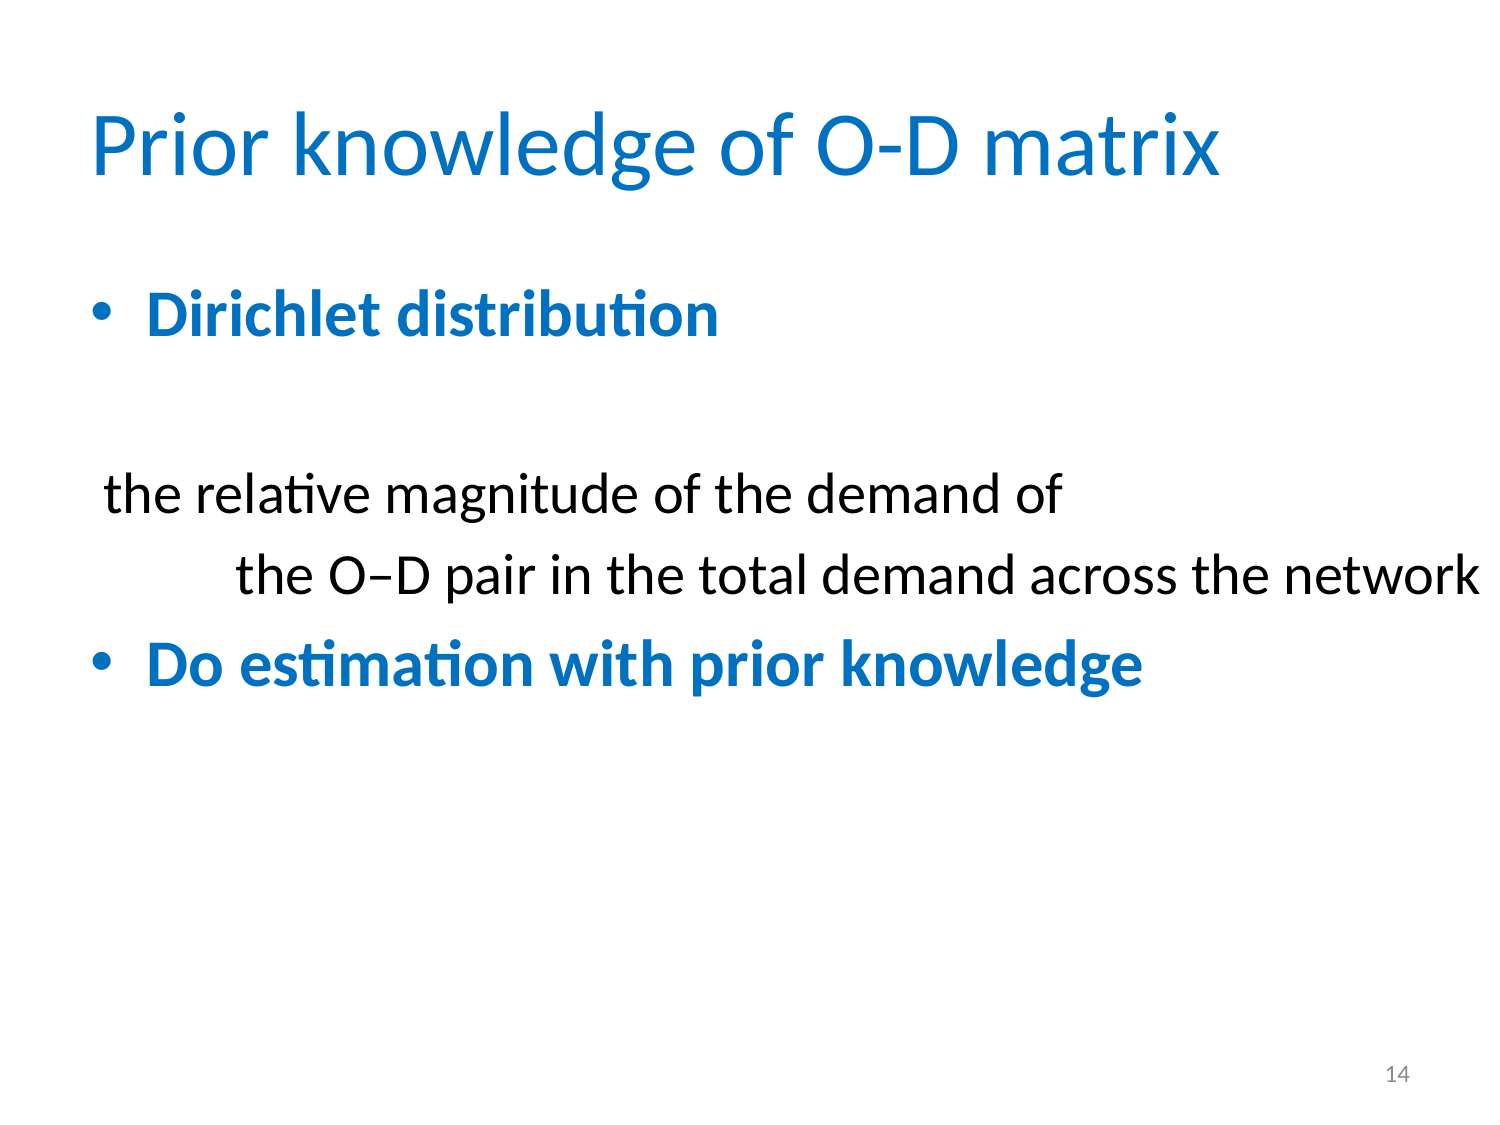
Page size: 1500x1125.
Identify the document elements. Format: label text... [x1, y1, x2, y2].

slide_number 14 [1074, 1042, 1425, 1103]
title Prior knowledge of O-D matrix [75, 45, 1425, 233]
